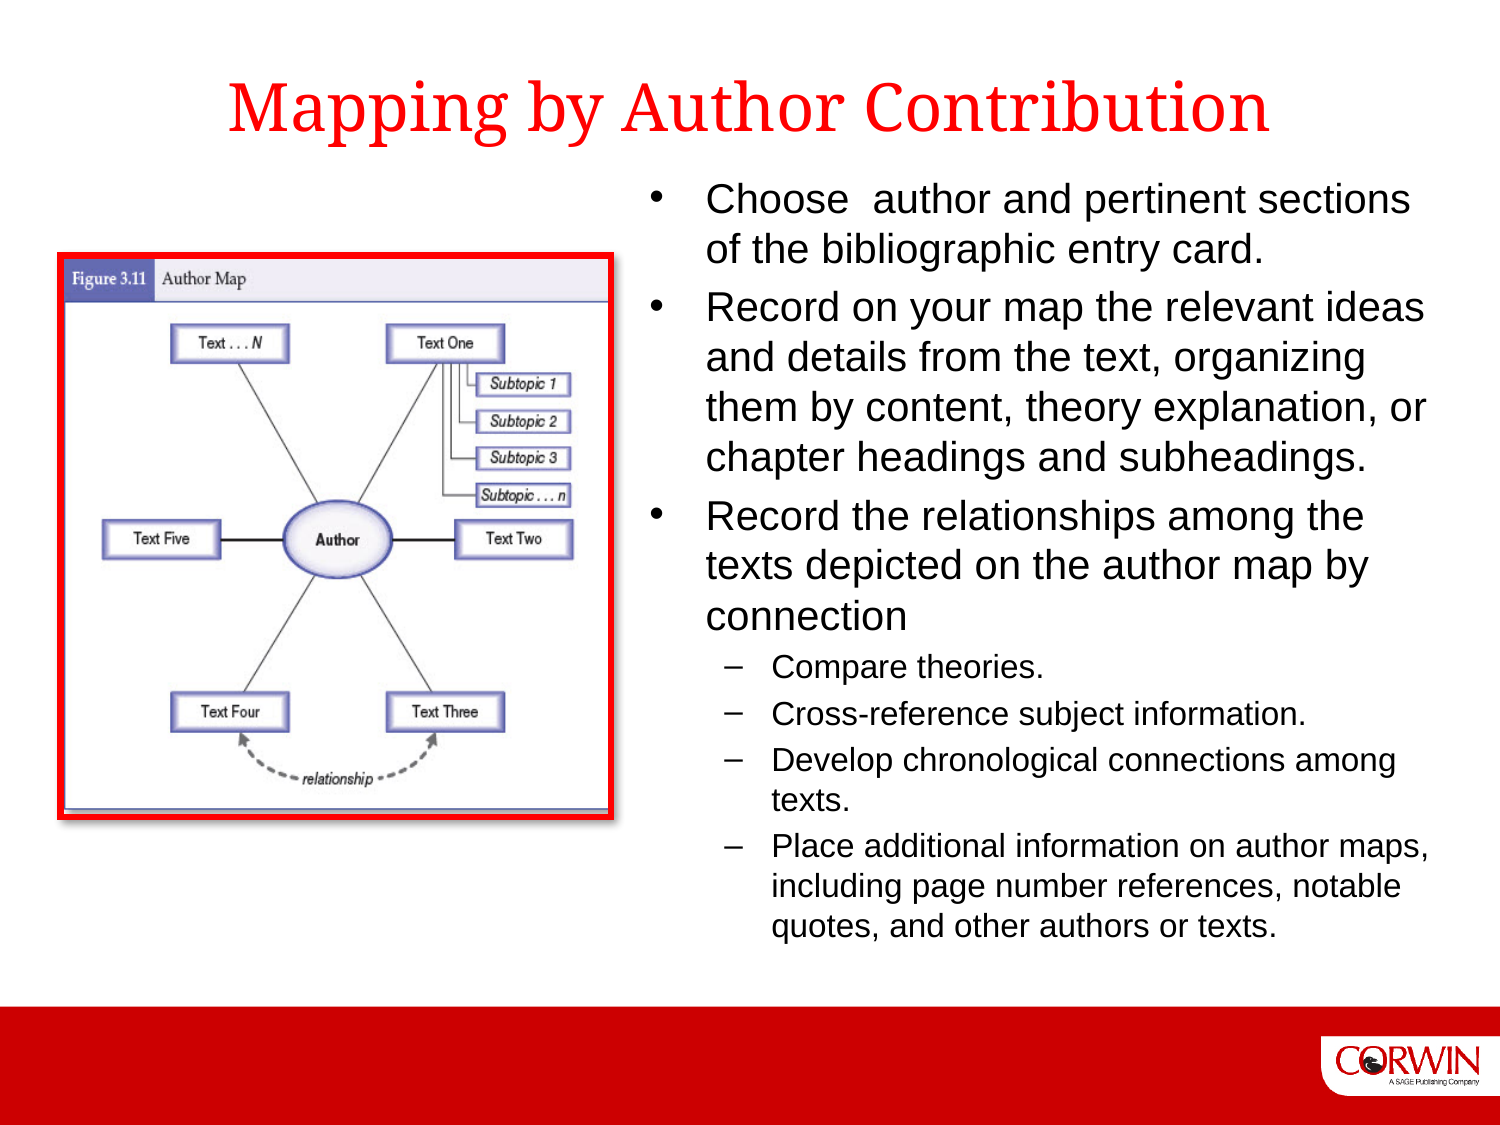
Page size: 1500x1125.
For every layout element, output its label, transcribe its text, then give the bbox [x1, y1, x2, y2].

picture [0, 0, 1500, 1125]
list Choose author and pertinent sections of the bibliographic entry card. Record on your map the relevant ideas and details from the text, organizing them by content, theory explanation, or chapter headings and subheadings. Record the relationships among the texts depicted on the author map by connection Compare theories. Cross-reference subject information. Develop chronological connections among texts. Place additional information on author maps, including page number references, notable quotes, and other authors or texts. [634, 163, 1460, 964]
title Mapping by Author Contribution [75, 45, 1425, 164]
